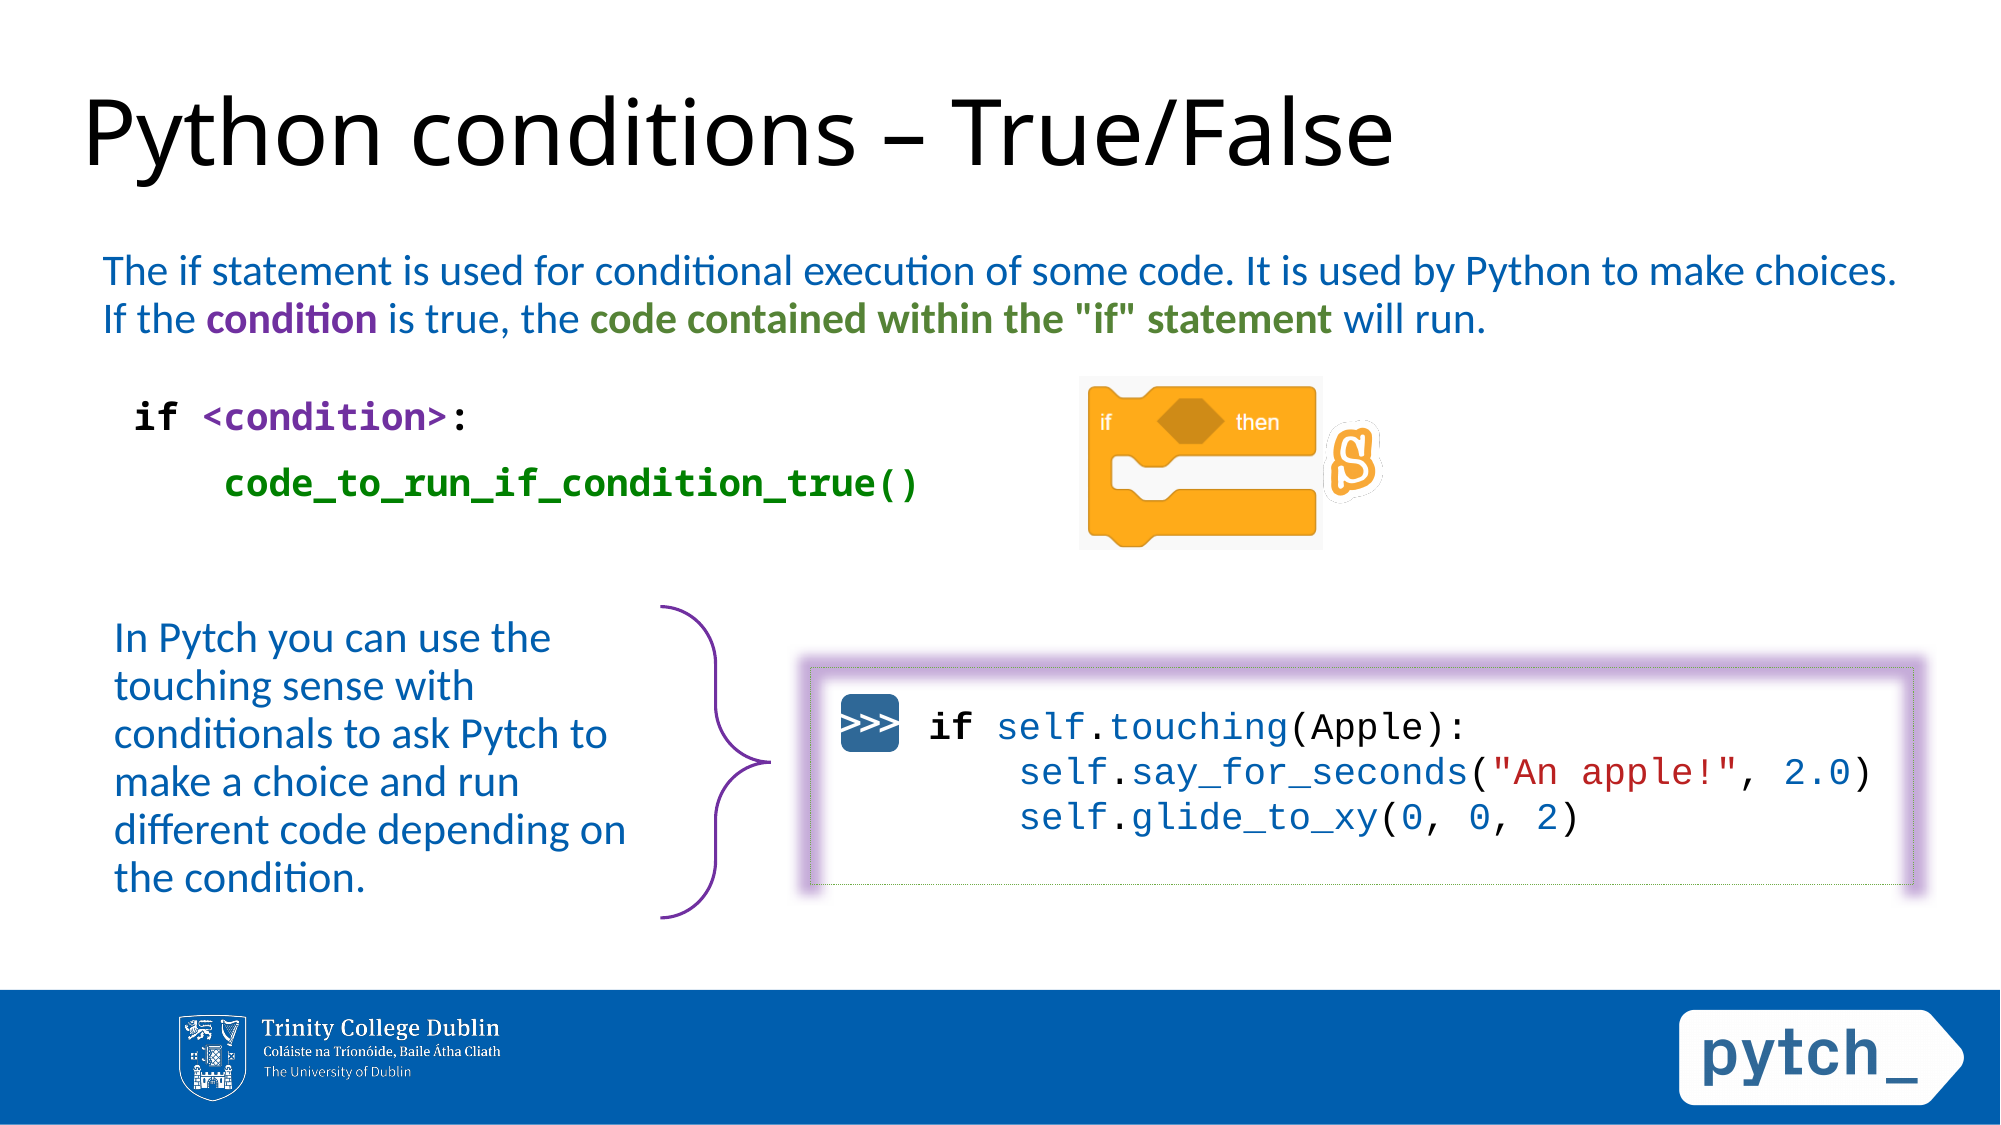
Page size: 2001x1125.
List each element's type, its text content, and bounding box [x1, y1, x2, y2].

text_box [660, 605, 771, 920]
text_box if <condition>: code_to_run_if_condition_true() [118, 390, 1079, 512]
picture [1079, 376, 1399, 550]
title Python conditions – True/False [66, 27, 1792, 245]
text_box [810, 667, 1914, 885]
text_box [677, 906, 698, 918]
picture [1590, 894, 2001, 1125]
picture [178, 1014, 502, 1102]
picture [841, 694, 899, 752]
text_box In Pytch you can use the touching sense with conditionals to ask Pytch to make a choice and run different code depending on the condition. [99, 606, 660, 918]
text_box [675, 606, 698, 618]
list The if statement is used for conditional execution of some code. It is used by Python to make choices. If the condition is true, the code contained within the "if" statement will run. [87, 240, 1934, 353]
